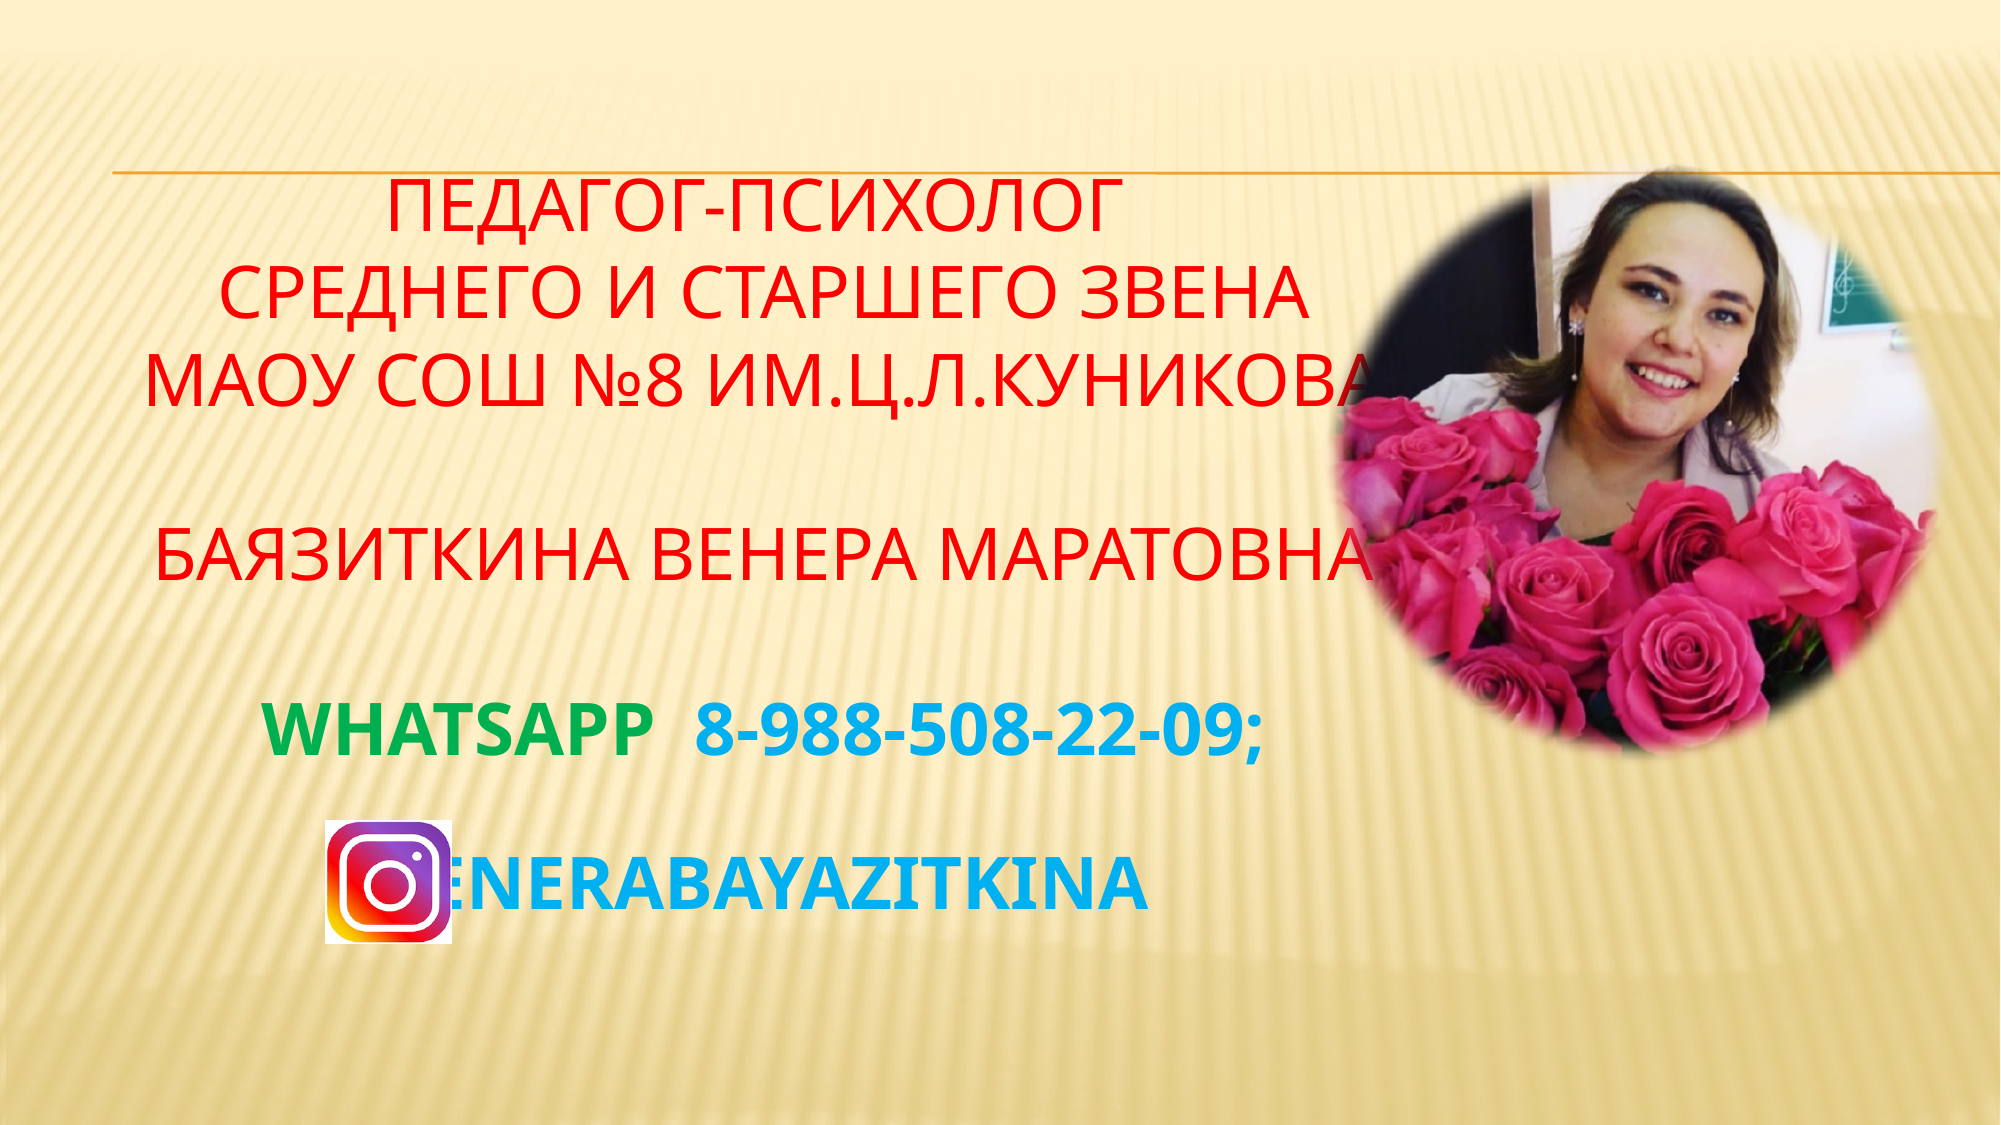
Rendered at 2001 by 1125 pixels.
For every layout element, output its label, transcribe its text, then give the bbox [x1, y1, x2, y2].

picture [325, 819, 452, 945]
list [1320, 150, 1957, 767]
title Педагог-психолог среднего и старшего звена МАОУ СОШ №8 им.Ц.Л.Куникова Баязиткина Венера Маратовна WhatsApp 8-988-508-22-09; venerabayazitkina [27, 151, 1501, 1107]
